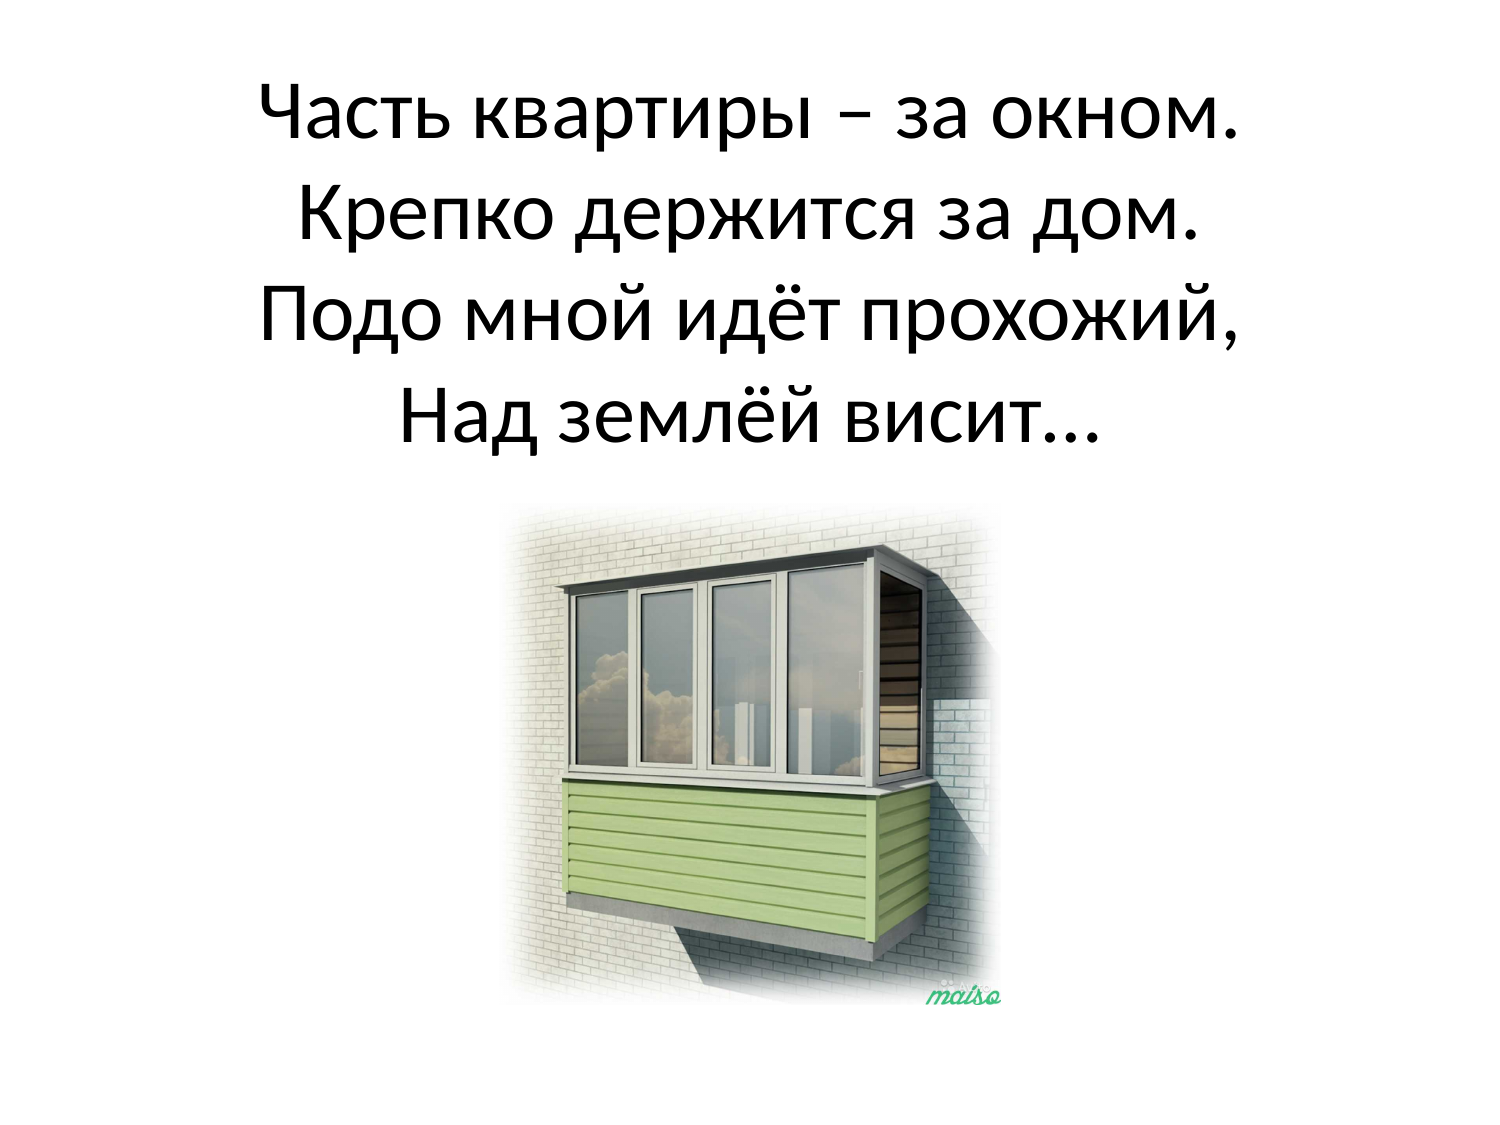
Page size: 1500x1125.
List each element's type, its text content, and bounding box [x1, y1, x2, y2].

title Часть квартиры – за окном. Крепко держится за дом. Подо мной идёт прохожий, Над землёй висит… [75, 45, 1425, 468]
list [498, 503, 1001, 1006]
